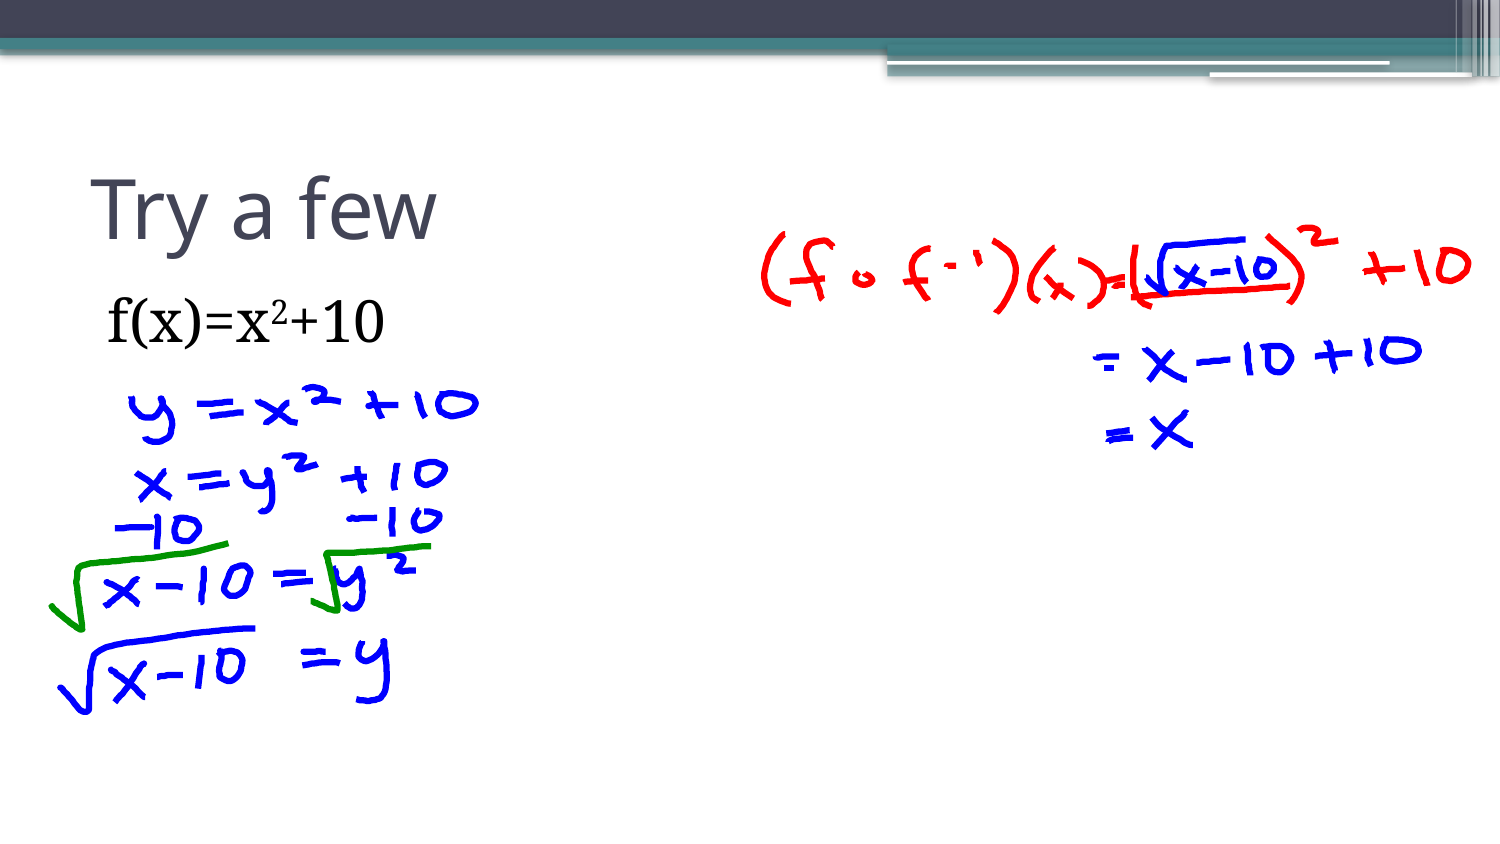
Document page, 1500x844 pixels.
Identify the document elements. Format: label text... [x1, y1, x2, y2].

text_box [1112, 283, 1125, 287]
text_box [992, 239, 1017, 314]
text_box [790, 277, 825, 283]
text_box [1210, 270, 1231, 274]
text_box [356, 640, 388, 702]
text_box [1078, 259, 1105, 307]
text_box [217, 649, 244, 682]
text_box [854, 271, 874, 286]
text_box [1094, 355, 1120, 359]
text_box [1314, 352, 1353, 358]
text_box [283, 454, 318, 470]
text_box [369, 391, 377, 404]
text_box [241, 469, 274, 513]
list f(x)=x2+10 [74, 276, 1426, 809]
text_box [1330, 356, 1337, 372]
text_box [1146, 238, 1246, 294]
text_box [805, 239, 834, 301]
text_box [356, 466, 366, 493]
text_box [1196, 358, 1231, 364]
text_box [310, 545, 432, 612]
text_box [302, 661, 341, 667]
text_box [1175, 267, 1189, 278]
text_box [1132, 244, 1153, 308]
text_box [1370, 251, 1379, 269]
text_box [1364, 267, 1406, 273]
text_box [340, 578, 364, 610]
text_box [390, 507, 394, 537]
text_box [1152, 411, 1188, 449]
text_box [273, 571, 306, 575]
text_box [281, 580, 313, 585]
text_box [1245, 343, 1252, 376]
text_box [1149, 286, 1283, 297]
text_box [209, 411, 244, 418]
text_box [1151, 417, 1168, 432]
text_box [196, 400, 234, 405]
text_box [1044, 275, 1058, 289]
text_box [1147, 350, 1174, 382]
text_box [340, 475, 358, 481]
text_box [1297, 227, 1339, 245]
text_box [114, 662, 145, 703]
text_box [1365, 338, 1372, 367]
text_box [173, 517, 200, 542]
text_box [130, 396, 173, 443]
text_box [187, 472, 222, 478]
text_box [375, 406, 383, 419]
text_box [975, 249, 982, 266]
text_box [1029, 247, 1055, 303]
text_box [1236, 257, 1248, 284]
text_box [265, 402, 290, 426]
text_box [1060, 288, 1074, 300]
text_box [1438, 249, 1469, 282]
text_box [139, 470, 167, 501]
text_box [1144, 348, 1162, 364]
text_box [303, 386, 342, 403]
text_box [157, 674, 183, 678]
text_box [1161, 363, 1187, 381]
text_box [197, 654, 203, 689]
text_box [396, 559, 416, 573]
text_box [1168, 430, 1193, 446]
text_box [1377, 271, 1386, 284]
text_box [1382, 338, 1420, 363]
text_box [111, 584, 124, 592]
text_box [103, 578, 139, 607]
text_box [1106, 429, 1130, 435]
text_box [257, 399, 278, 413]
text_box [1180, 265, 1199, 290]
text_box [199, 482, 230, 488]
text_box [903, 279, 929, 284]
text_box [200, 567, 205, 603]
text_box [393, 462, 398, 491]
text_box [50, 542, 229, 631]
text_box [110, 668, 129, 684]
text_box [910, 247, 931, 281]
text_box [223, 564, 252, 597]
text_box [1416, 249, 1429, 286]
text_box [416, 461, 446, 486]
text_box [1191, 277, 1206, 286]
text_box [1051, 282, 1062, 299]
text_box [278, 412, 298, 424]
text_box [437, 392, 477, 418]
text_box [1255, 257, 1275, 278]
text_box [114, 526, 150, 530]
text_box [154, 485, 172, 499]
text_box [1260, 345, 1293, 373]
text_box [1266, 234, 1303, 305]
text_box [59, 627, 256, 713]
text_box [914, 282, 929, 301]
text_box [123, 592, 140, 605]
title Try a few [74, 140, 1426, 273]
text_box [155, 585, 183, 589]
text_box [1325, 340, 1332, 354]
text_box [414, 393, 427, 418]
text_box [763, 233, 792, 305]
text_box [1106, 276, 1125, 282]
text_box [130, 683, 146, 698]
text_box [412, 509, 441, 532]
text_box [135, 471, 153, 485]
text_box [1107, 436, 1134, 442]
